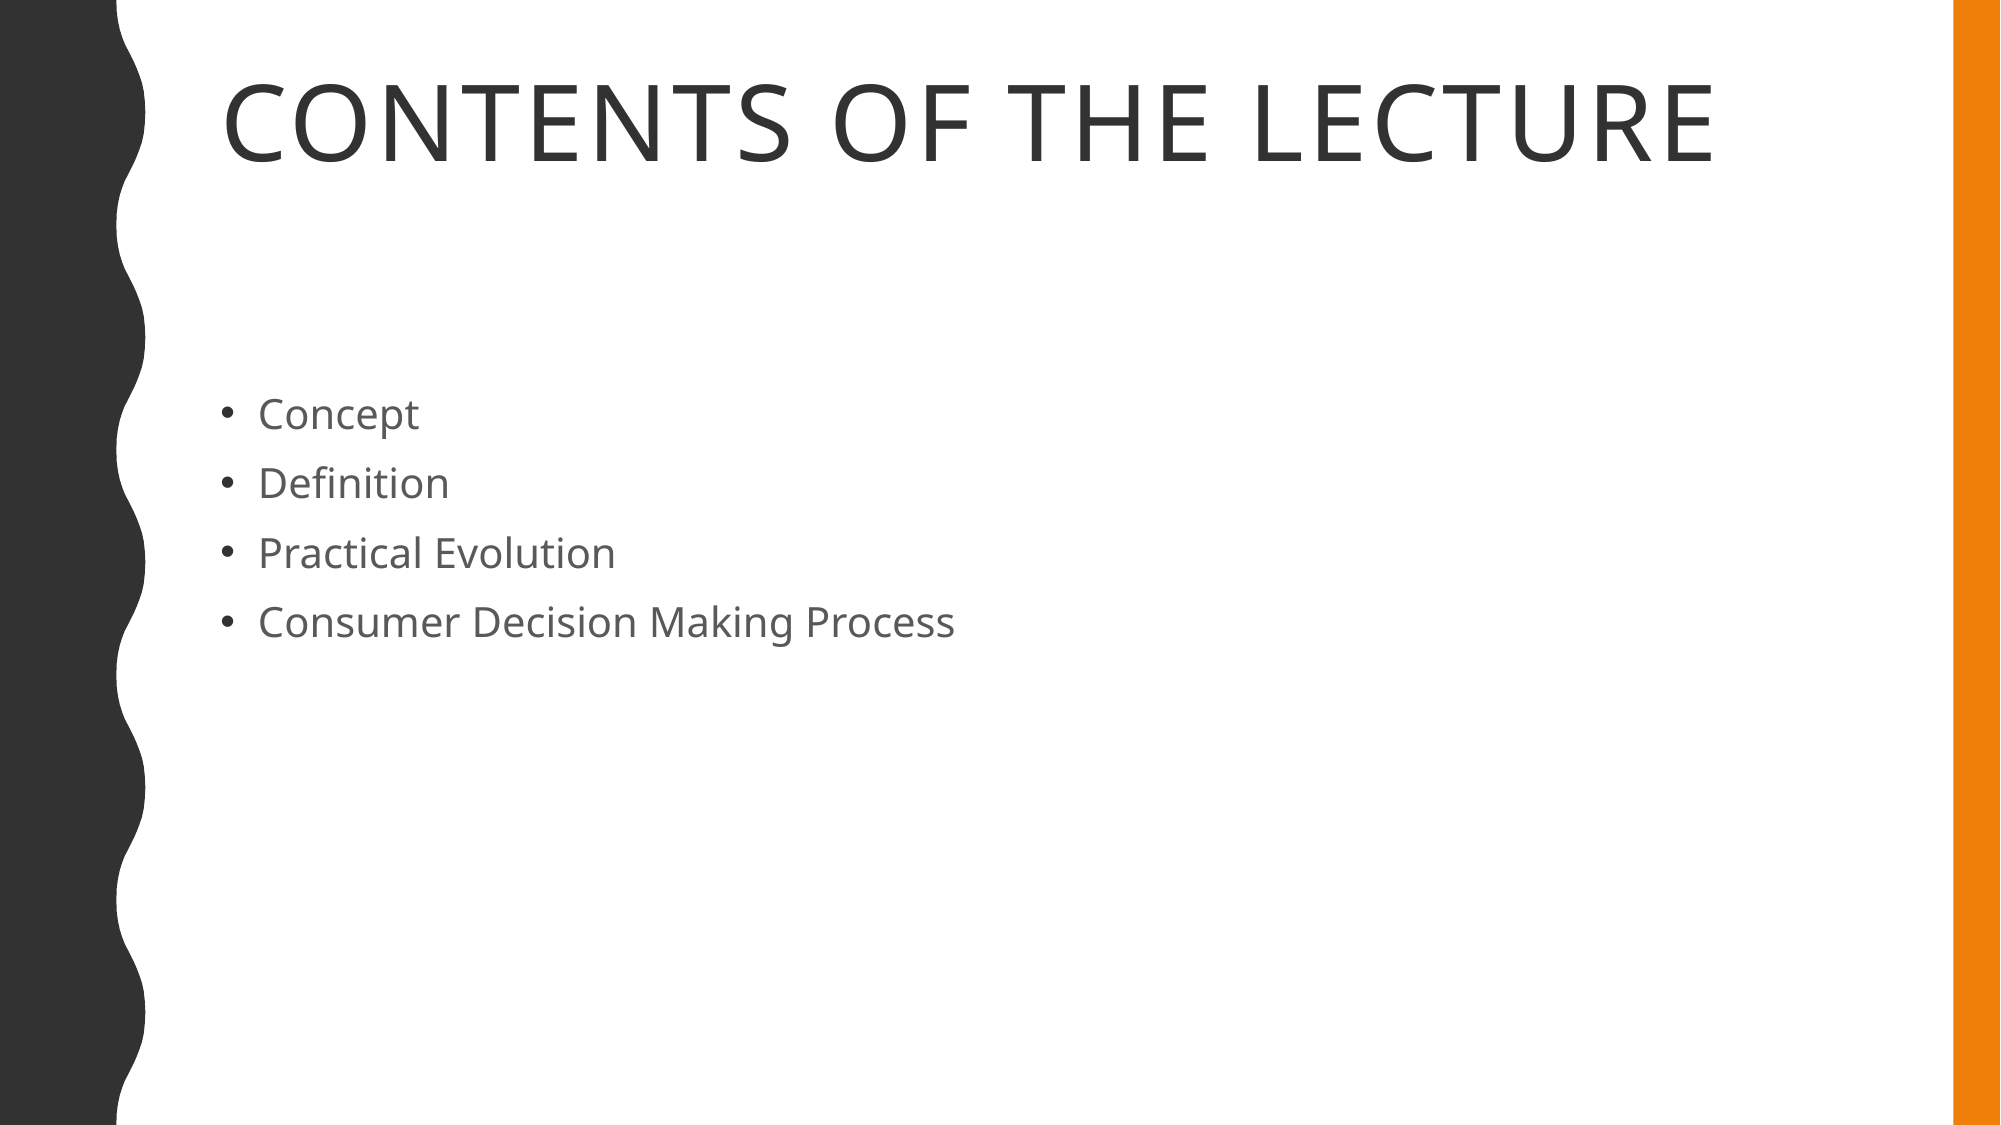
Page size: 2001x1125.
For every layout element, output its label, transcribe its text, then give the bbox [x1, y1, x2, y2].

list Concept Definition Practical Evolution Consumer Decision Making Process [205, 375, 1875, 965]
title Contents of the lecture [205, 62, 1875, 308]
